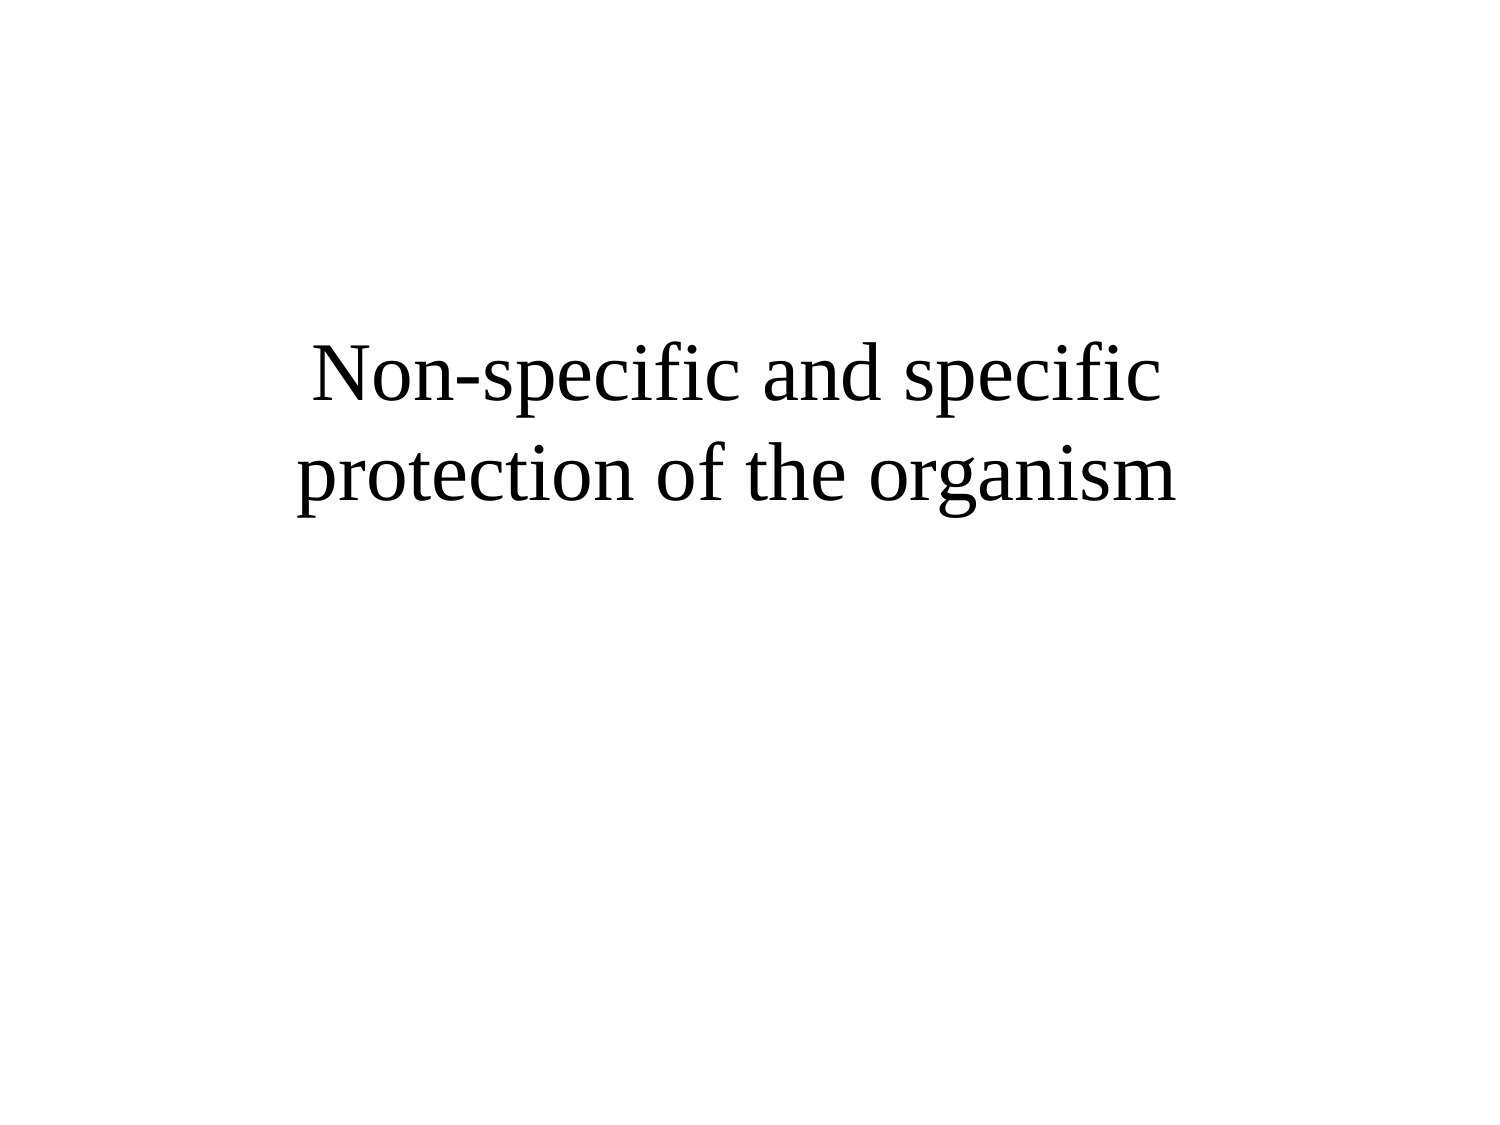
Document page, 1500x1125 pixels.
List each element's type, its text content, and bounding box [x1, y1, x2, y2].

text_box Non-specific and specific protection of the organism [213, 317, 1262, 618]
